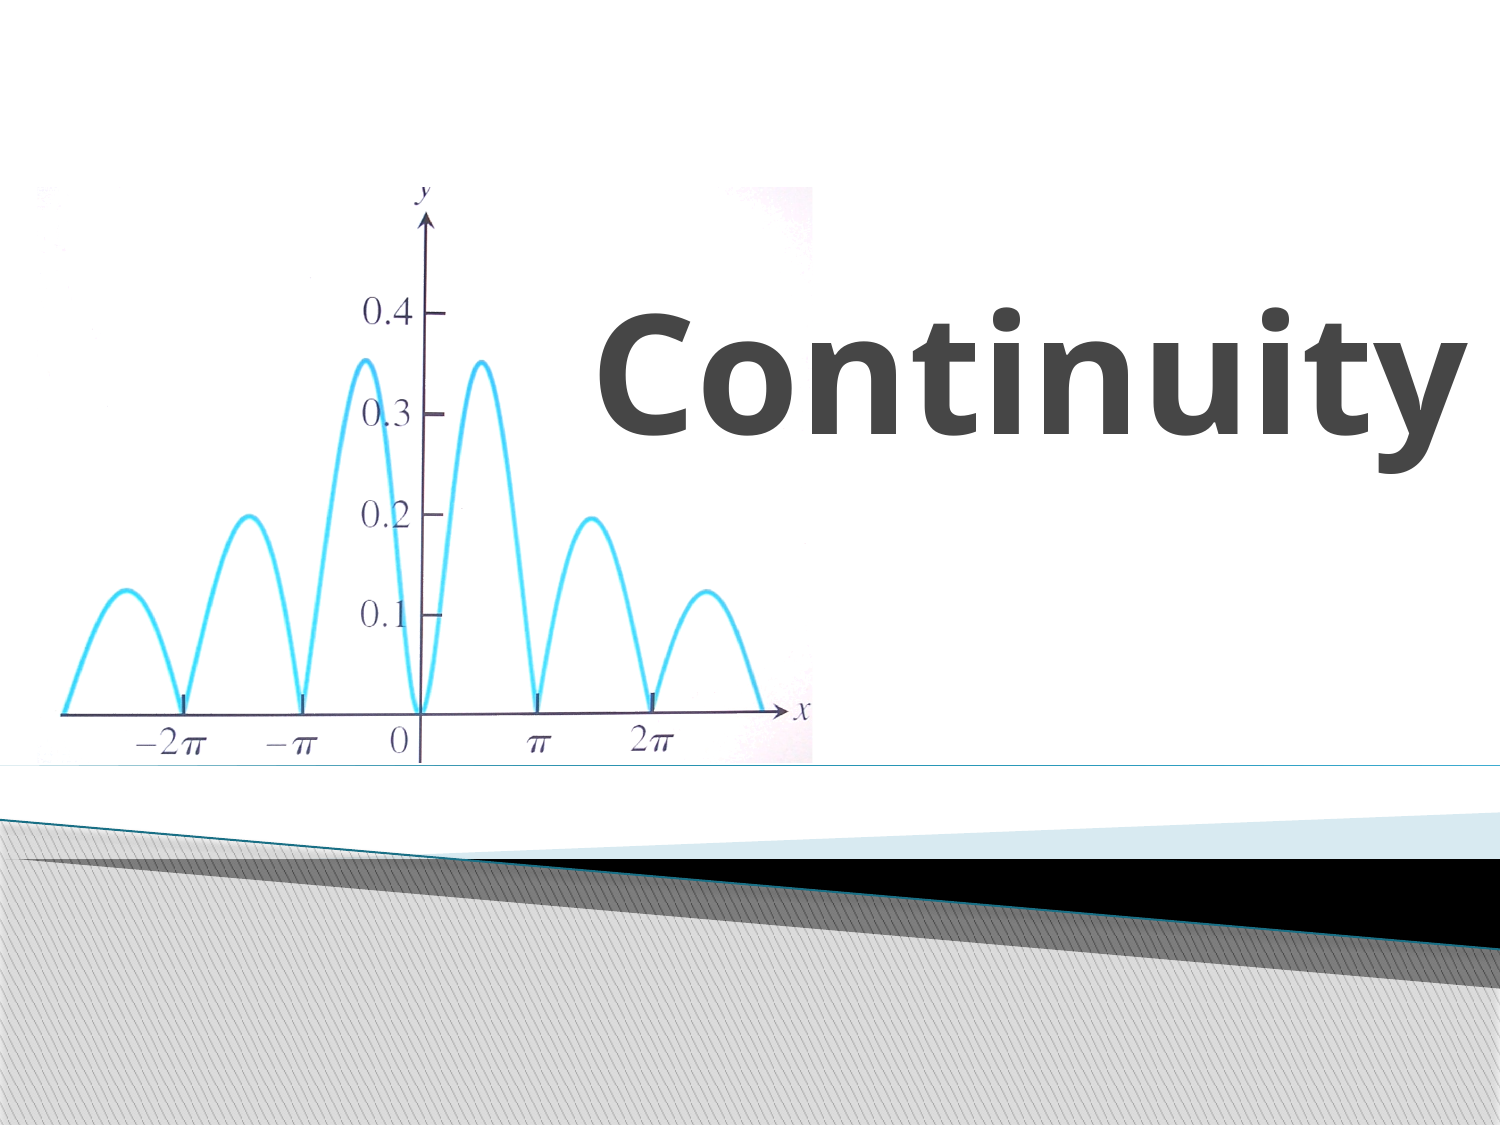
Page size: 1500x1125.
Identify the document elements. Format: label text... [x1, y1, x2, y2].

title Continuity [209, 174, 1485, 476]
picture [37, 187, 813, 763]
picture [5, 859, 1500, 989]
